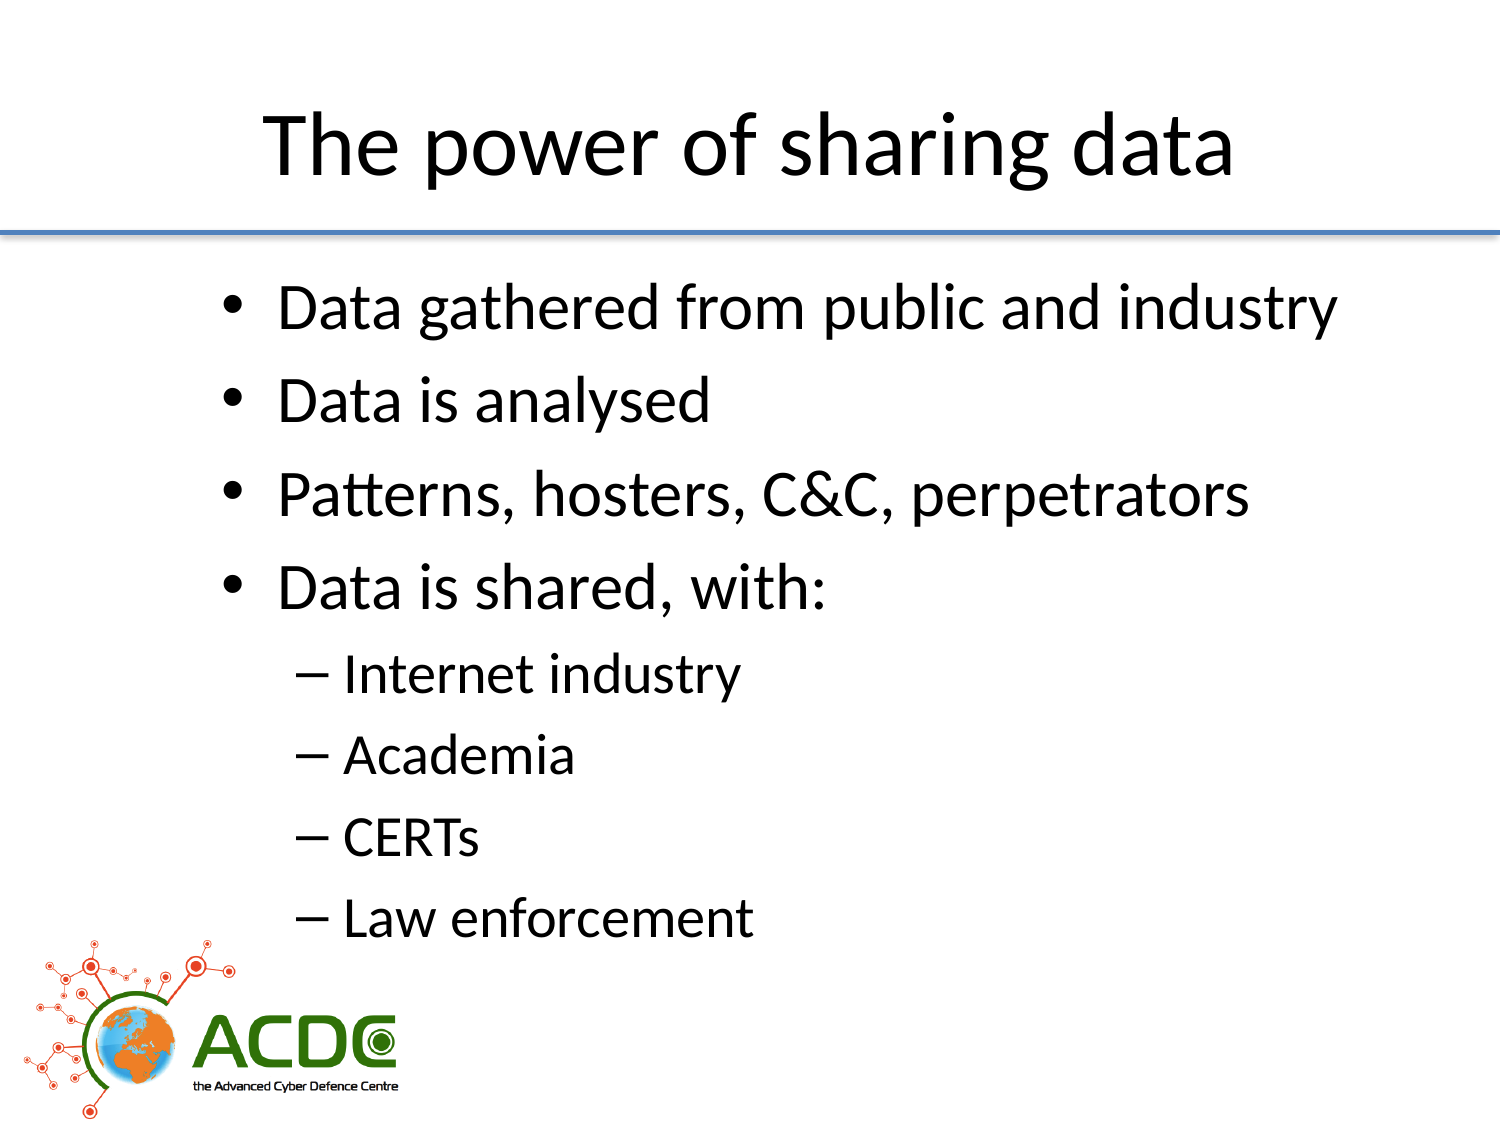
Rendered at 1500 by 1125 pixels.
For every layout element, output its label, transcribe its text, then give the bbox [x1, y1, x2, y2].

title The power of sharing data [75, 45, 1425, 233]
picture [0, 934, 431, 1125]
list Data gathered from public and industry Data is analysed Patterns, hosters, C&C, perpetrators Data is shared, with: Internet industry Academia CERTs Law enforcement [206, 255, 1500, 998]
